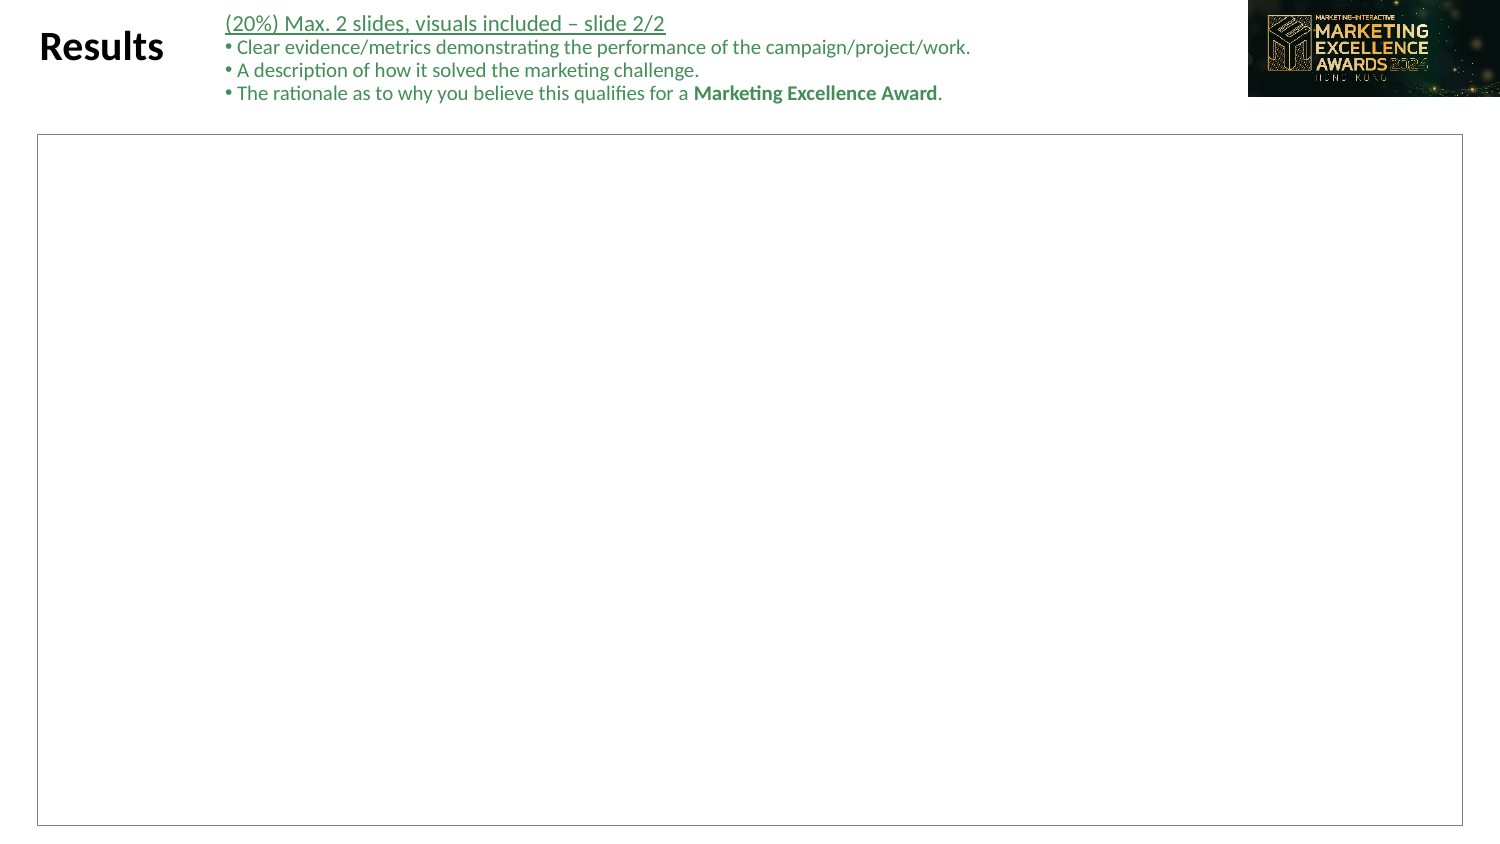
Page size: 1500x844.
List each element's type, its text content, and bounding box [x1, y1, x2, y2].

text_box Results [24, 0, 1266, 87]
table_header [38, 135, 1462, 825]
picture [1266, 0, 1500, 97]
text_box (20%) Max. 2 slides, visuals included – slide 2/2 Clear evidence/metrics demonstrating the performance of the campaign/project/work. A description of how it solved the marketing challenge. The rationale as to why you believe this qualifies for a Marketing Excellence Award. [210, 1, 1388, 113]
